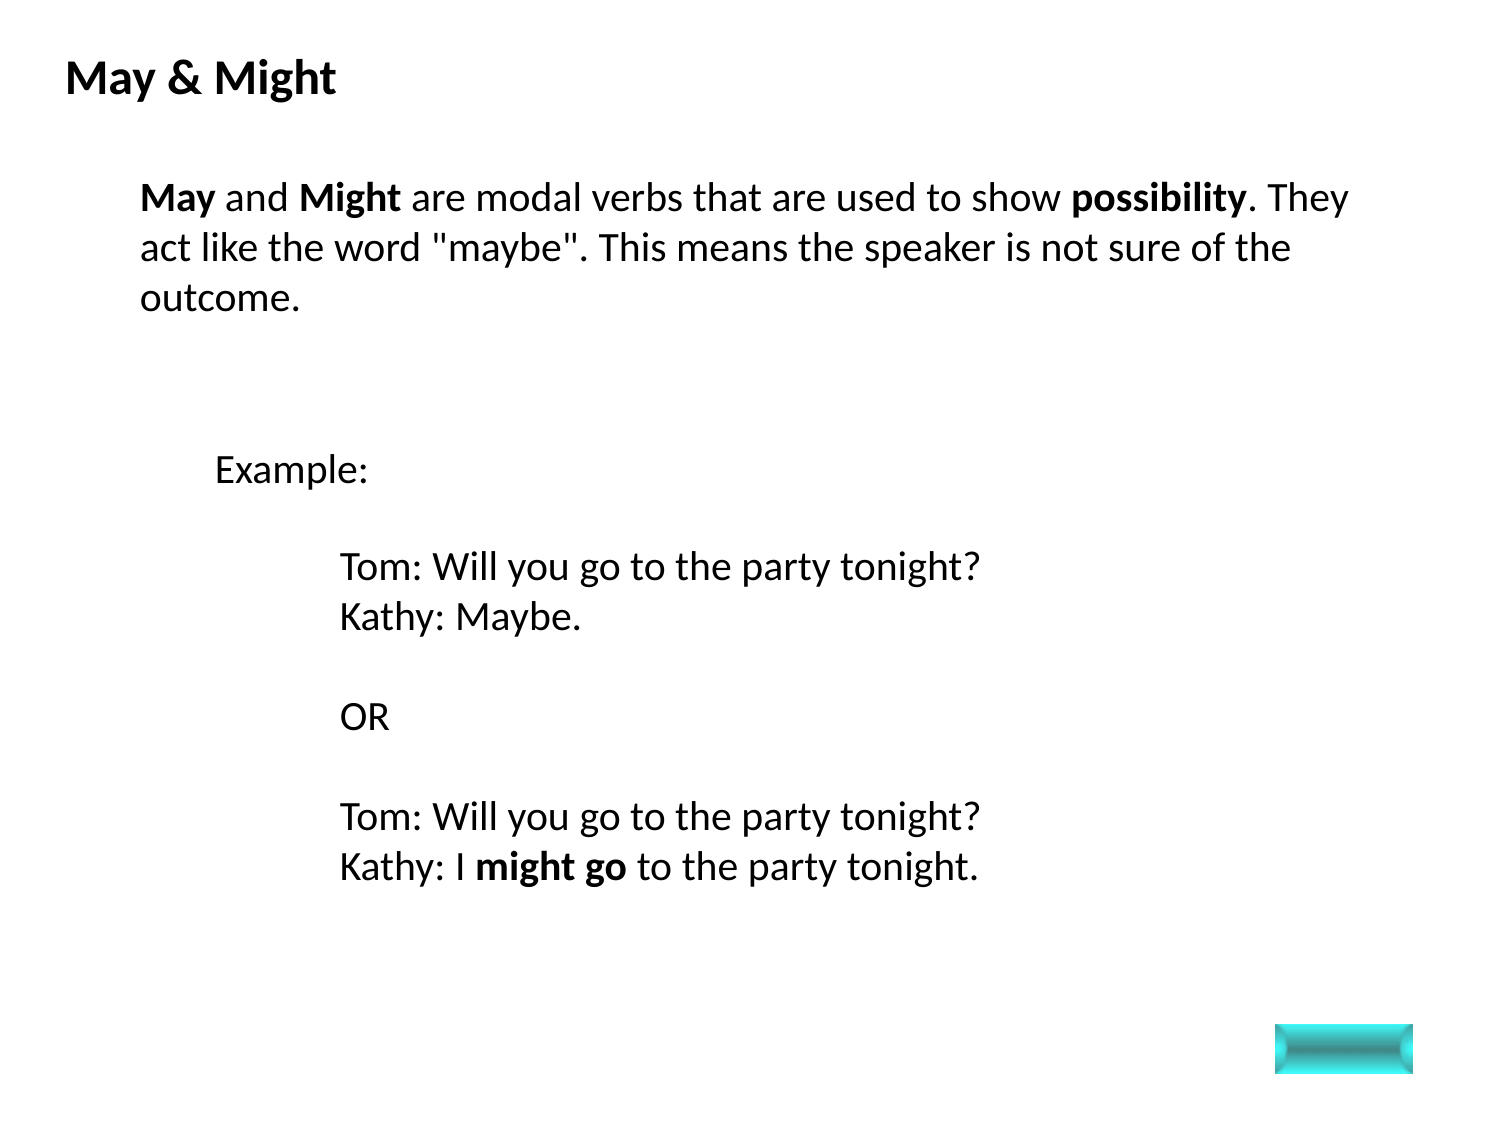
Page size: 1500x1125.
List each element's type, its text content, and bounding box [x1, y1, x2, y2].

picture [1274, 1024, 1413, 1074]
text_box Example: [200, 434, 388, 500]
text_box May and Might are modal verbs that are used to show possibility. They act like the word "maybe". This means the speaker is not sure of the outcome. [124, 162, 1388, 328]
text_box Tom: Will you go to the party tonight? Kathy: Maybe. OR Tom: Will you go to the party tonight? Kathy: I might go to the party tonight. [324, 531, 1025, 897]
text_box May & Might [50, 37, 375, 113]
